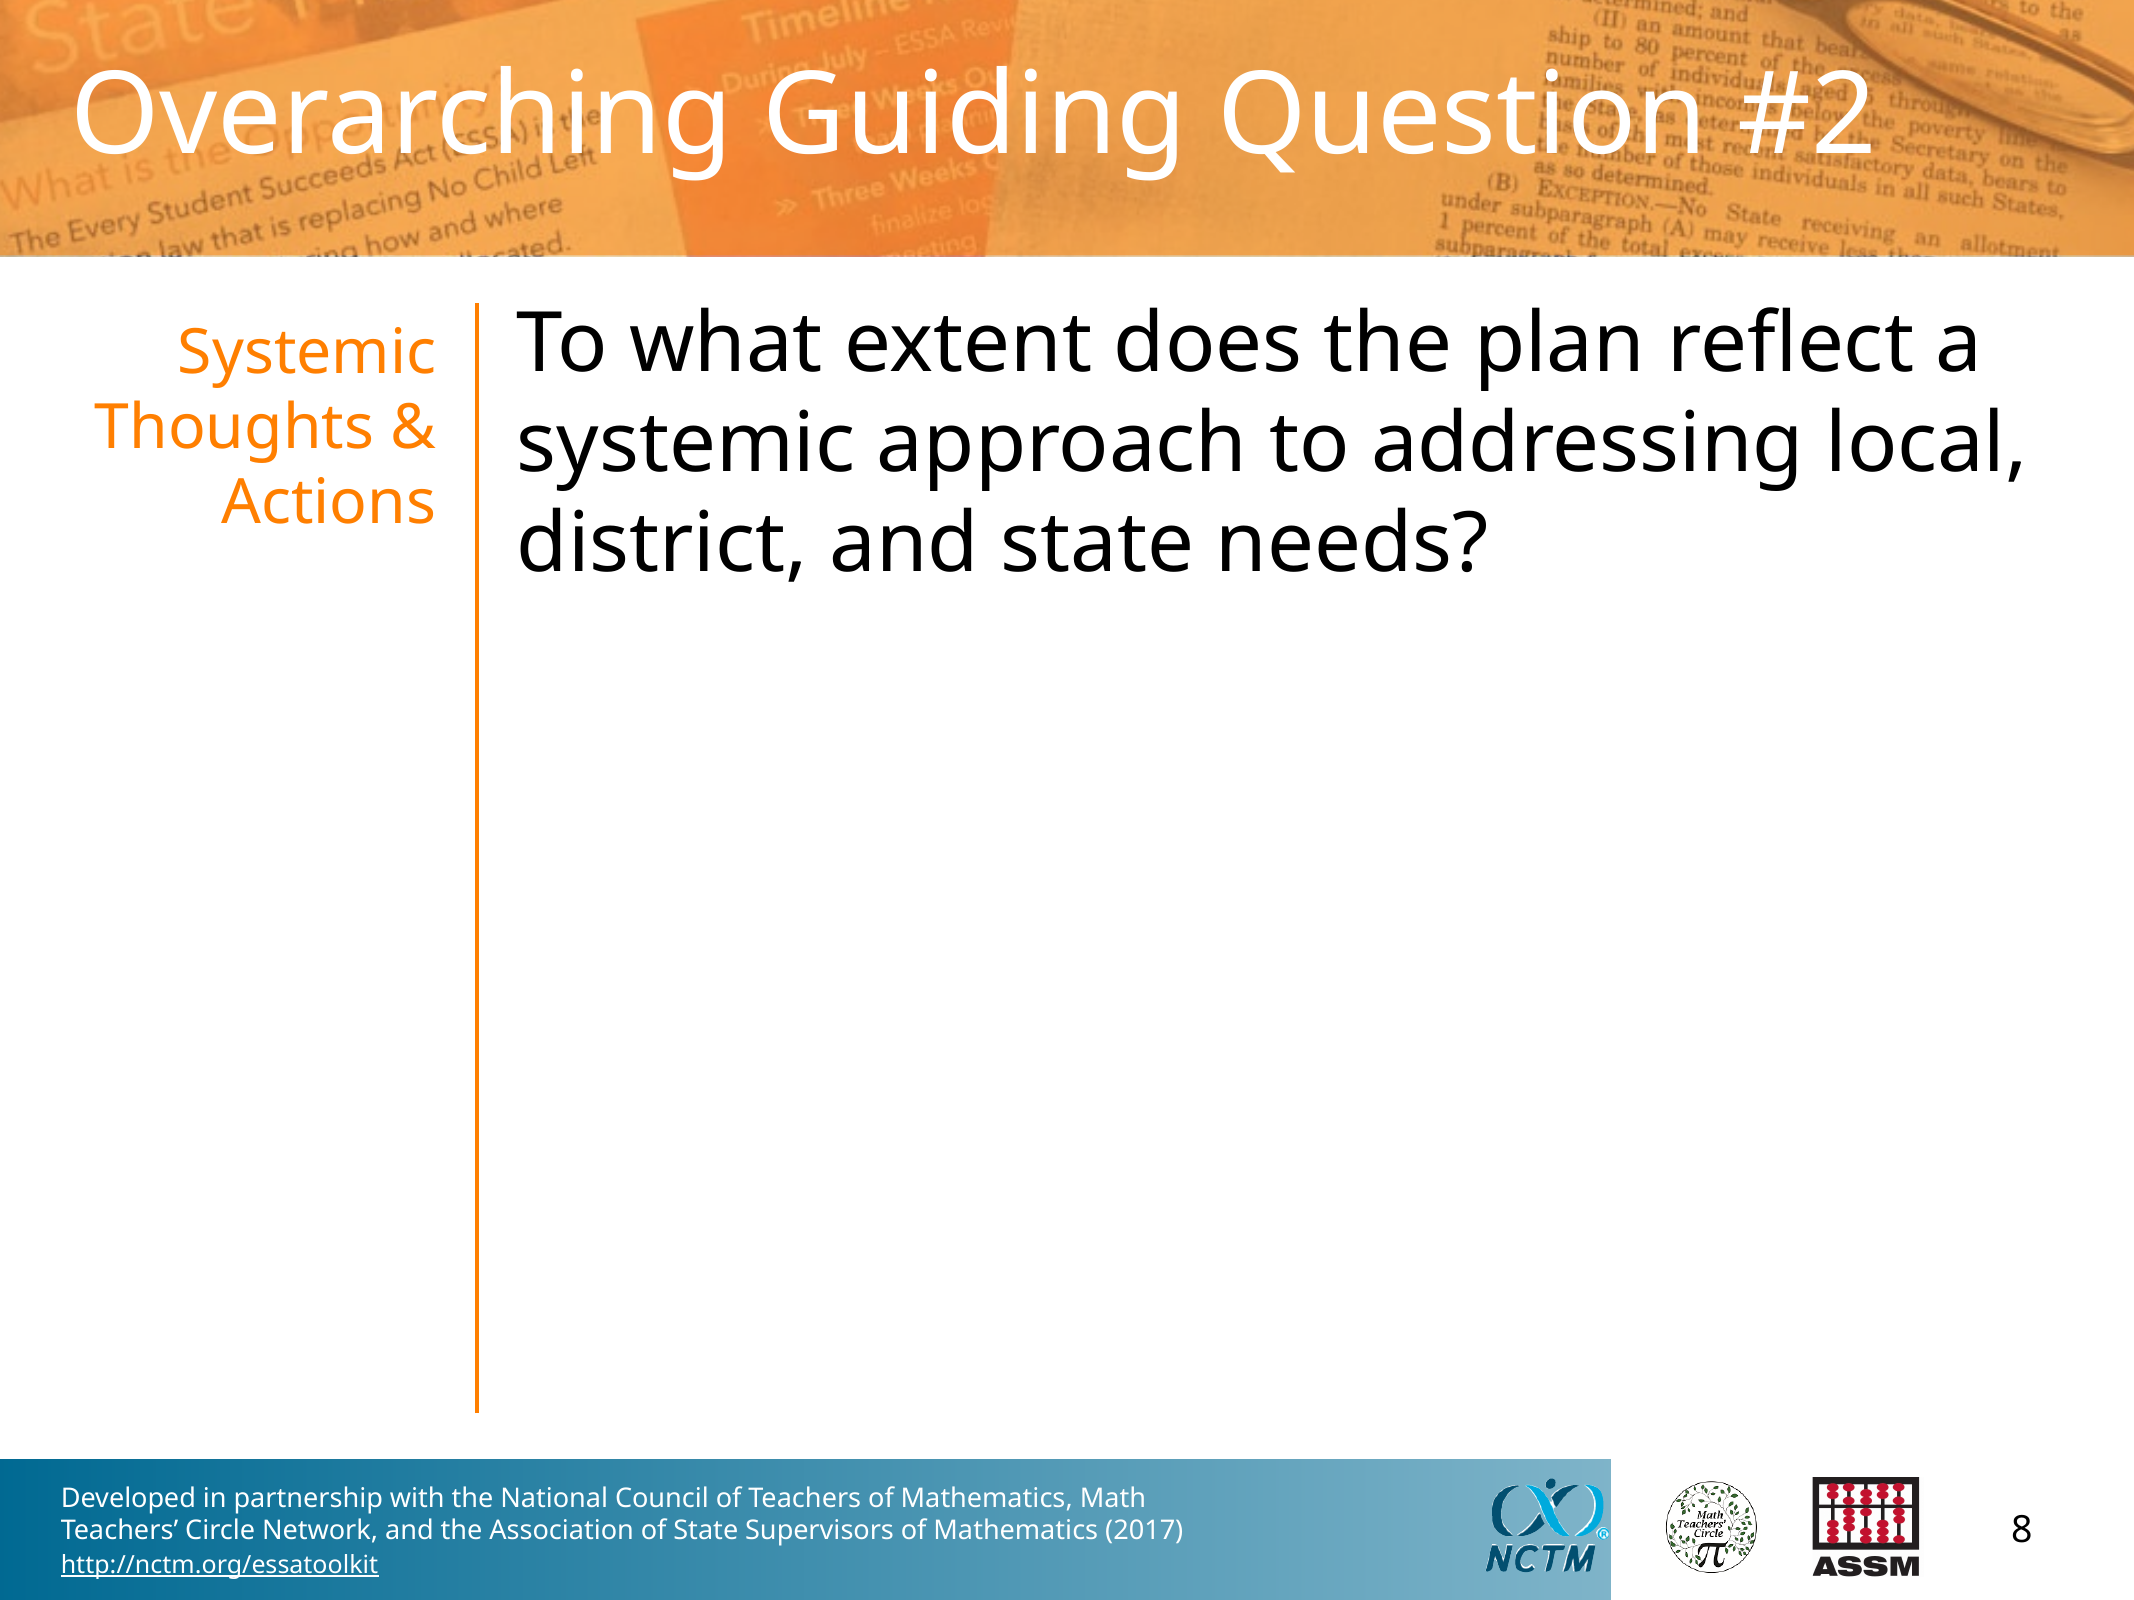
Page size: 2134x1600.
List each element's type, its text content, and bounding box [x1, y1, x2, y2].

slide_number 8 [1979, 1495, 2064, 1560]
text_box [0, 0, 2134, 257]
text_box To what extent does the plan reflect a systemic approach to addressing local, district, and state needs? [508, 279, 2068, 1391]
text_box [1485, 1477, 1925, 1577]
text_box Systemic Thoughts & Actions [31, 302, 445, 877]
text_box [0, 1459, 1612, 1600]
